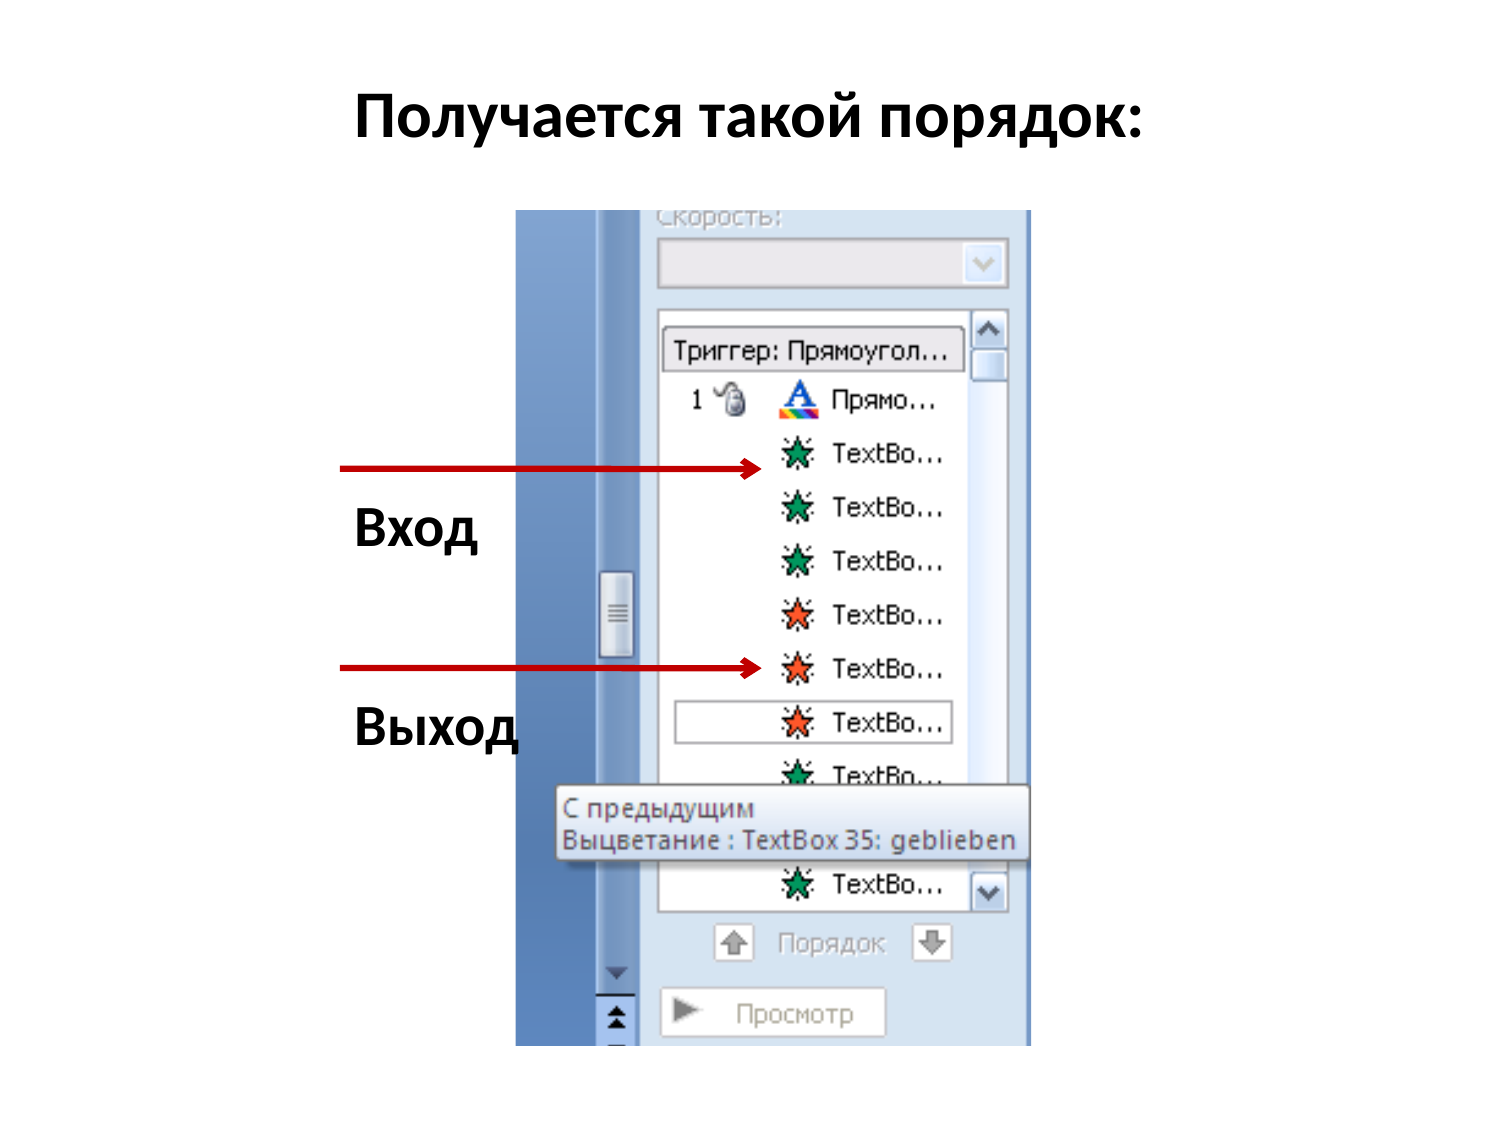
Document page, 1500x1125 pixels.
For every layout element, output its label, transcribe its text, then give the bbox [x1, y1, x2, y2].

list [515, 210, 1032, 1046]
title Получается такой порядок: [75, 45, 1425, 176]
text_box Выход [339, 679, 510, 765]
text_box Вход [339, 480, 510, 566]
